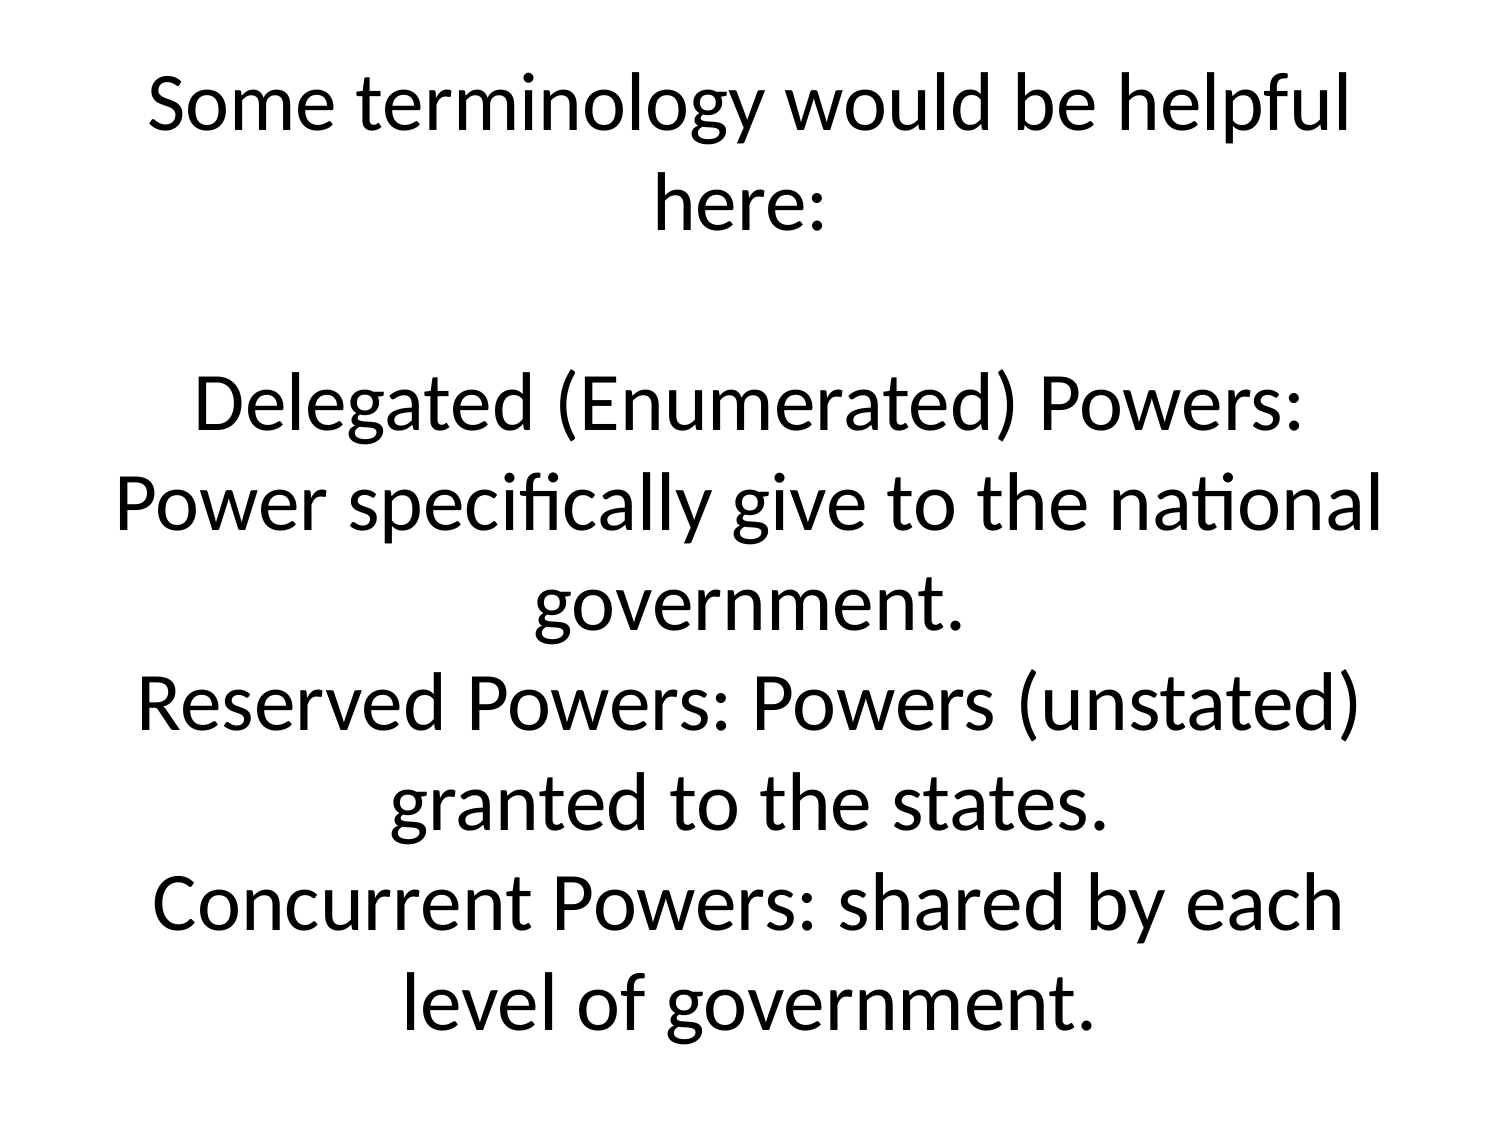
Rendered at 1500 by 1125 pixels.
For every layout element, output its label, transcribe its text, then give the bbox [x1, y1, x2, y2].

title Some terminology would be helpful here: Delegated (Enumerated) Powers: Power specifically give to the national government. Reserved Powers: Powers (unstated) granted to the states. Concurrent Powers: shared by each level of government. [74, 44, 1426, 1051]
